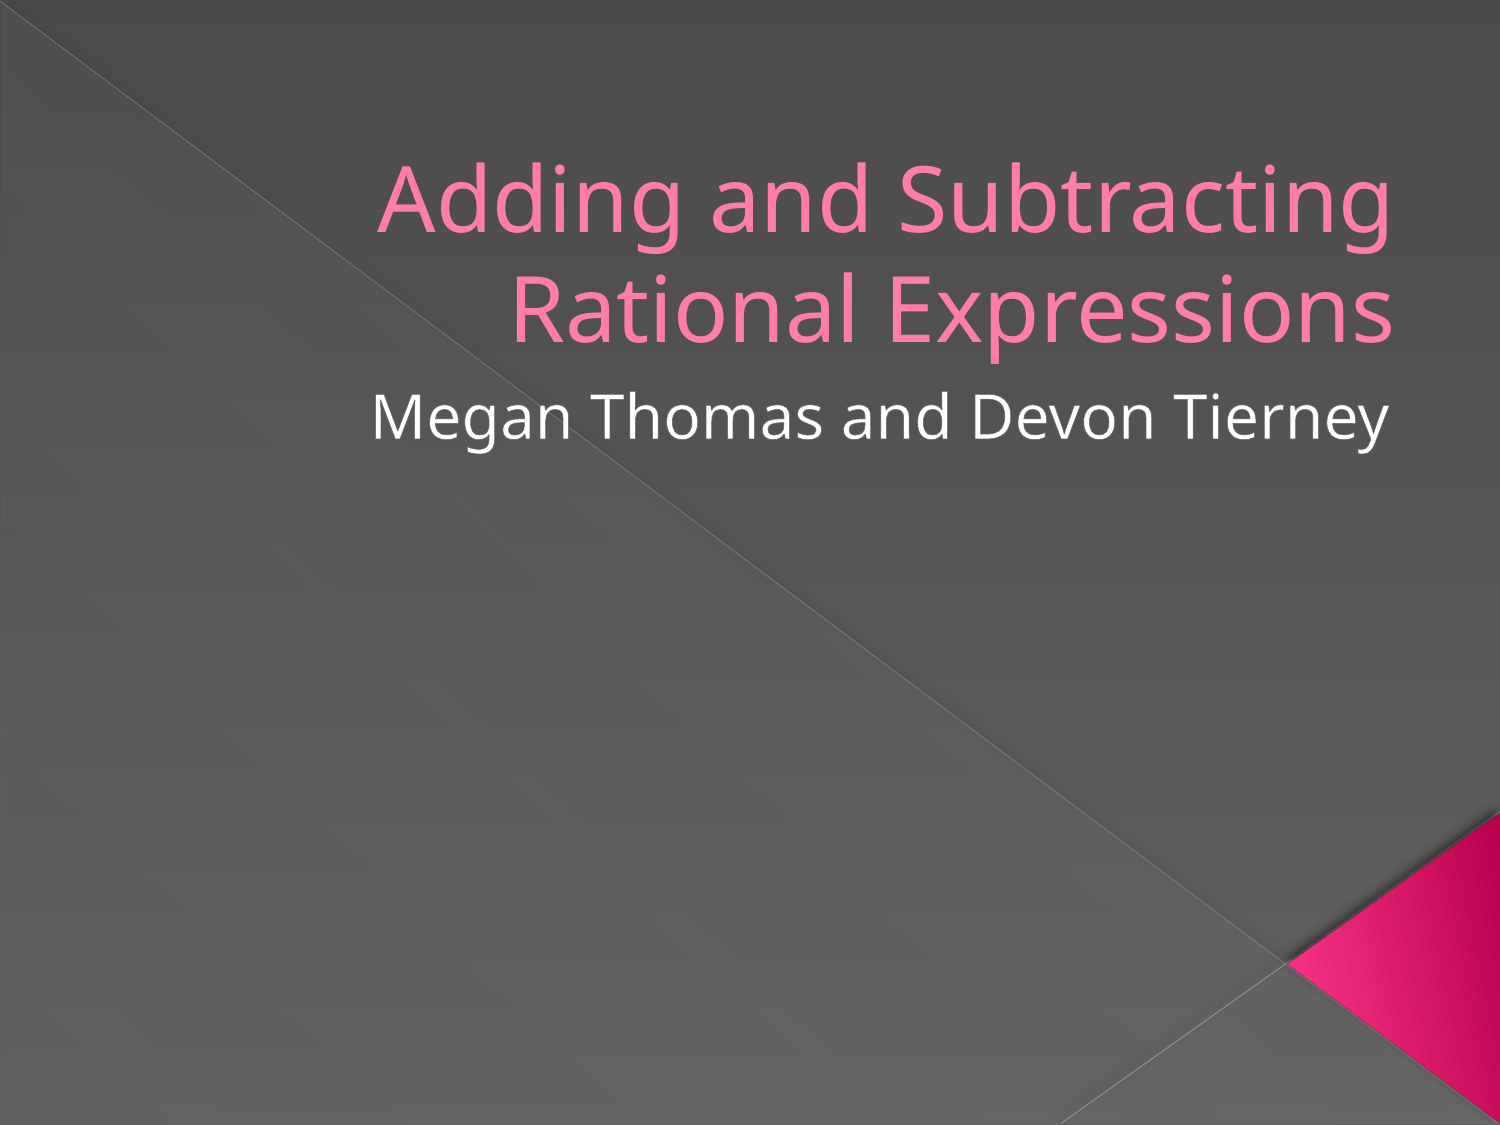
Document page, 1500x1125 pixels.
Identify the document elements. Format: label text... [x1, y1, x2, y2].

title Adding and Subtracting Rational Expressions [88, 127, 1412, 369]
subtitle Megan Thomas and Devon Tierney [88, 369, 1412, 657]
